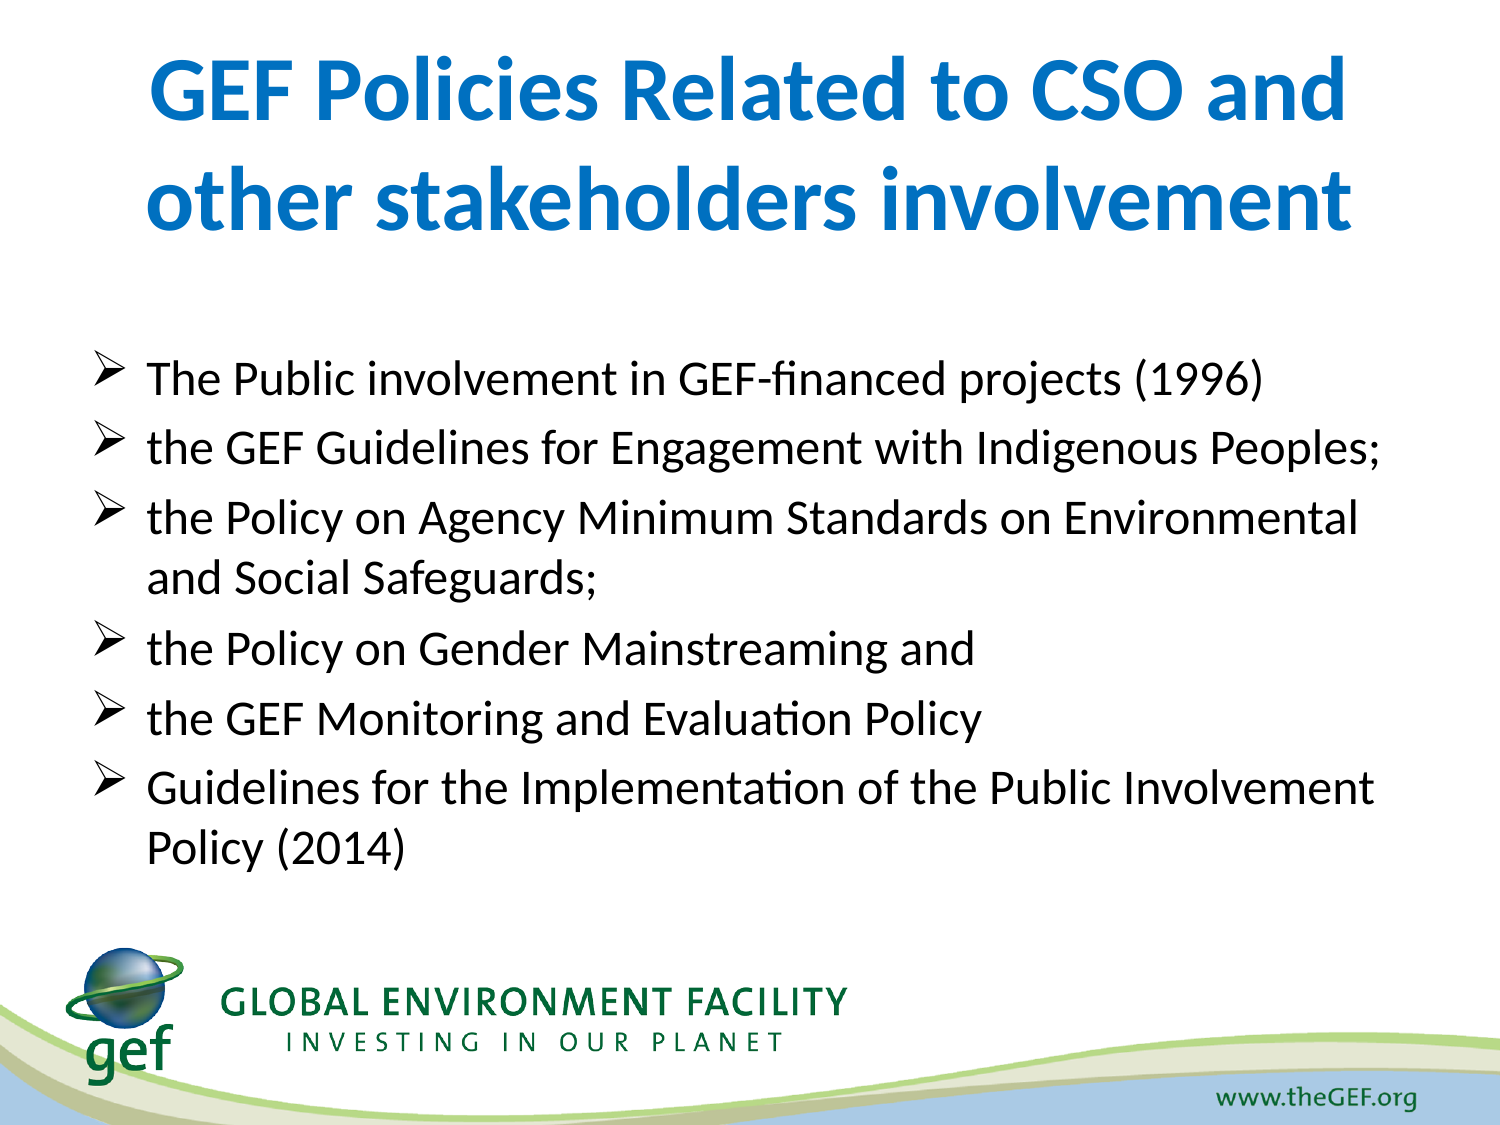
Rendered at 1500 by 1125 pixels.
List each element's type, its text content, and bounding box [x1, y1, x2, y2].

picture [0, 920, 1500, 1125]
title GEF Policies Related to CSO and other stakeholders involvement [75, 45, 1425, 233]
list The Public involvement in GEF-financed projects (1996) the GEF Guidelines for Engagement with Indigenous Peoples; the Policy on Agency Minimum Standards on Environmental and Social Safeguards; the Policy on Gender Mainstreaming and the GEF Monitoring and Evaluation Policy Guidelines for the Implementation of the Public Involvement Policy (2014) [75, 337, 1425, 1005]
